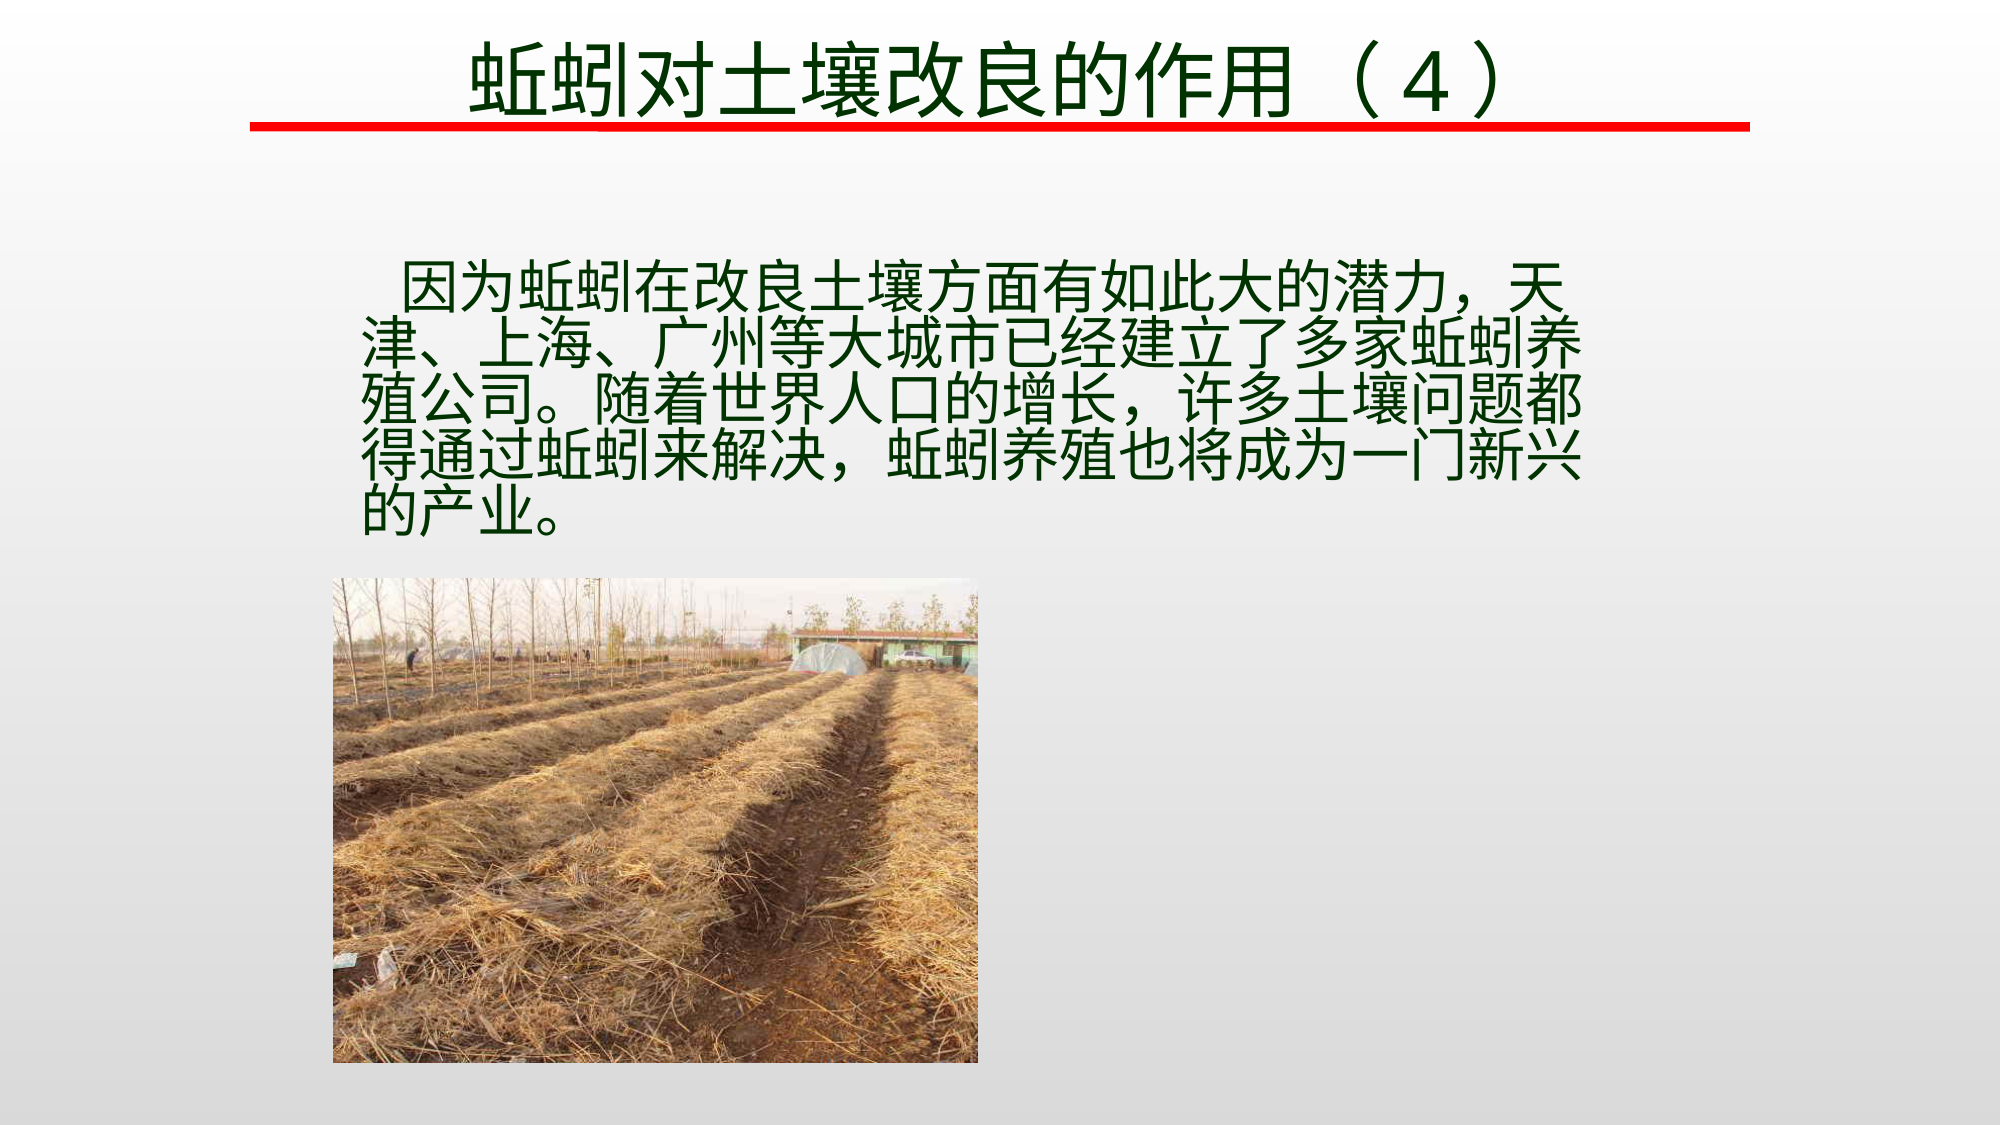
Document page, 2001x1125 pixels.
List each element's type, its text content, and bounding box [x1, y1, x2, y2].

text_box 蚯蚓对土壤改良的作用（4） [346, 1, 1643, 114]
picture [333, 578, 978, 1063]
text_box 因为蚯蚓在改良土壤方面有如此大的潜力，天津、上海、广州等大城市已经建立了多家蚯蚓养殖公司。随着世界人口的增长，许多土壤问题都得通过蚯蚓来解决，蚯蚓养殖也将成为一门新兴的产业。 [346, 256, 1636, 552]
